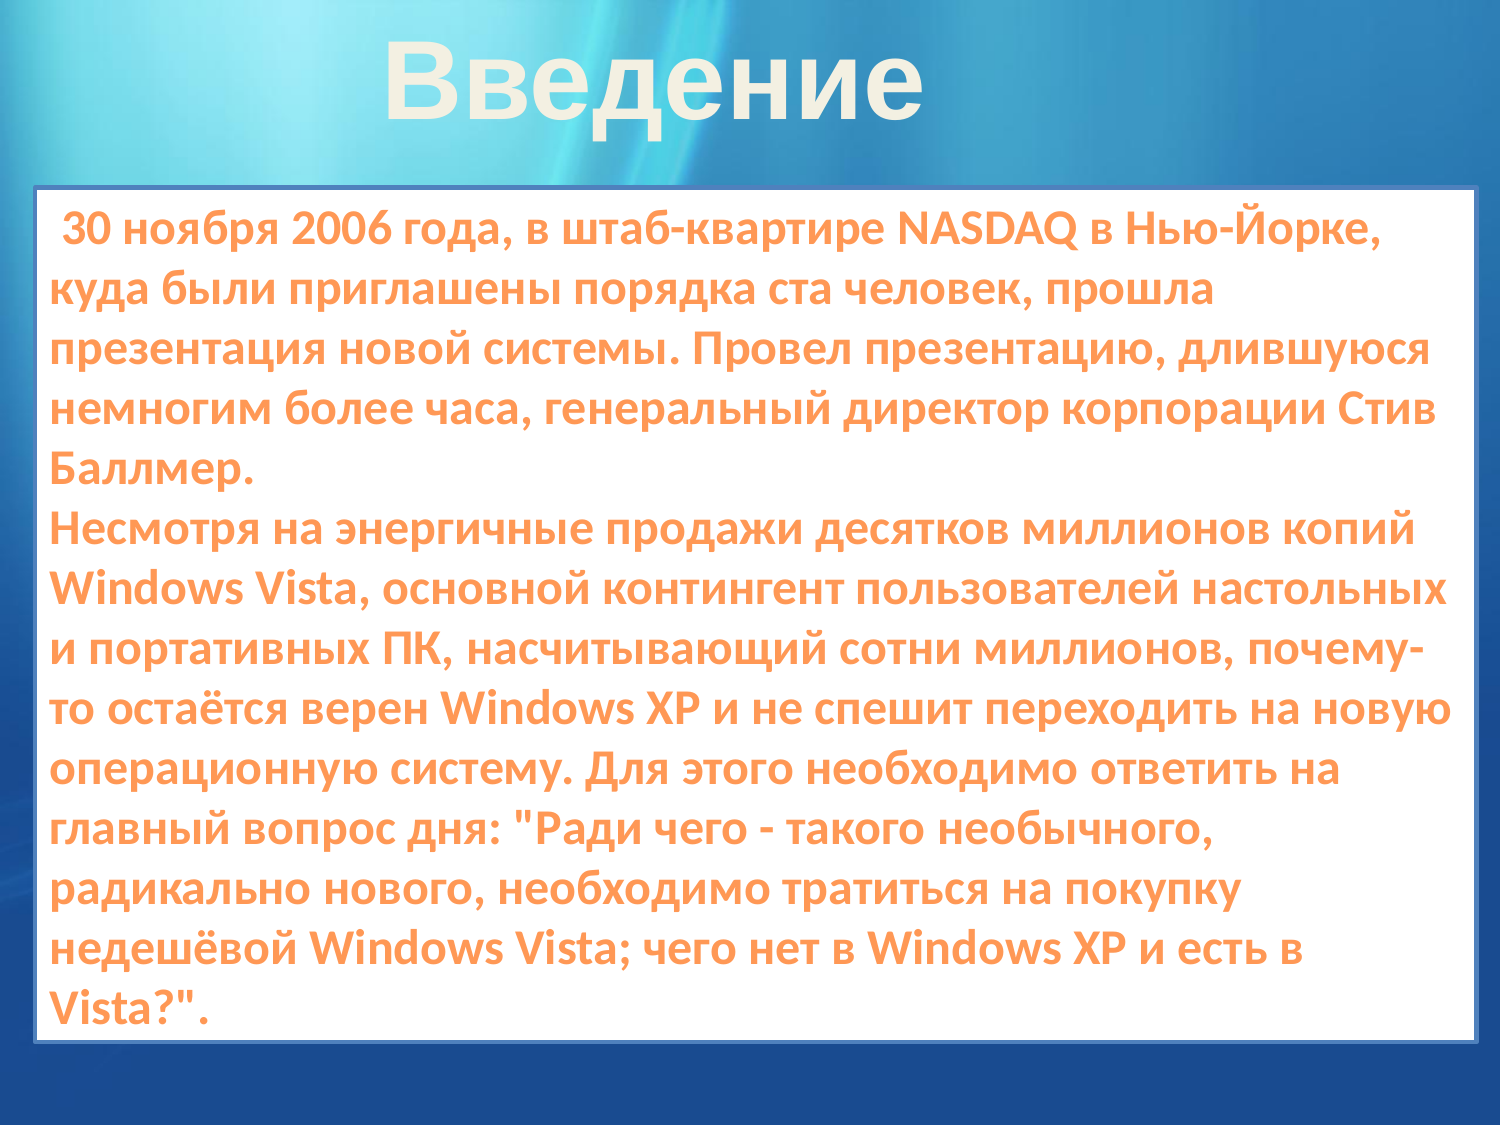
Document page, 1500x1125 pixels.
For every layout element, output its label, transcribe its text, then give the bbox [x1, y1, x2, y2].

text_box 30 ноября 2006 года, в штаб-квартире NASDAQ в Нью-Йорке, куда были приглашены порядка ста человек, прошла презентация новой системы. Провел презентацию, длившуюся немногим более часа, генеральный директор корпорации Стив Баллмер. Несмотря на энергичные продажи десятков миллионов копий Windows Vista, основной контингент пользователей настольных и портативных ПК, насчитывающий сотни миллионов, почему-то остаётся верен Windows XP и не спешит переходить на новую операционную систему. Для этого необходимо ответить на главный вопрос дня: "Ради чего - такого необычного, радикально нового, необходимо тратиться на покупку недешёвой Windows Vista; чего нет в Windows XP и есть в Vista?". [33, 185, 1479, 1044]
text_box Введение [366, 0, 942, 150]
picture [0, 0, 1500, 1125]
